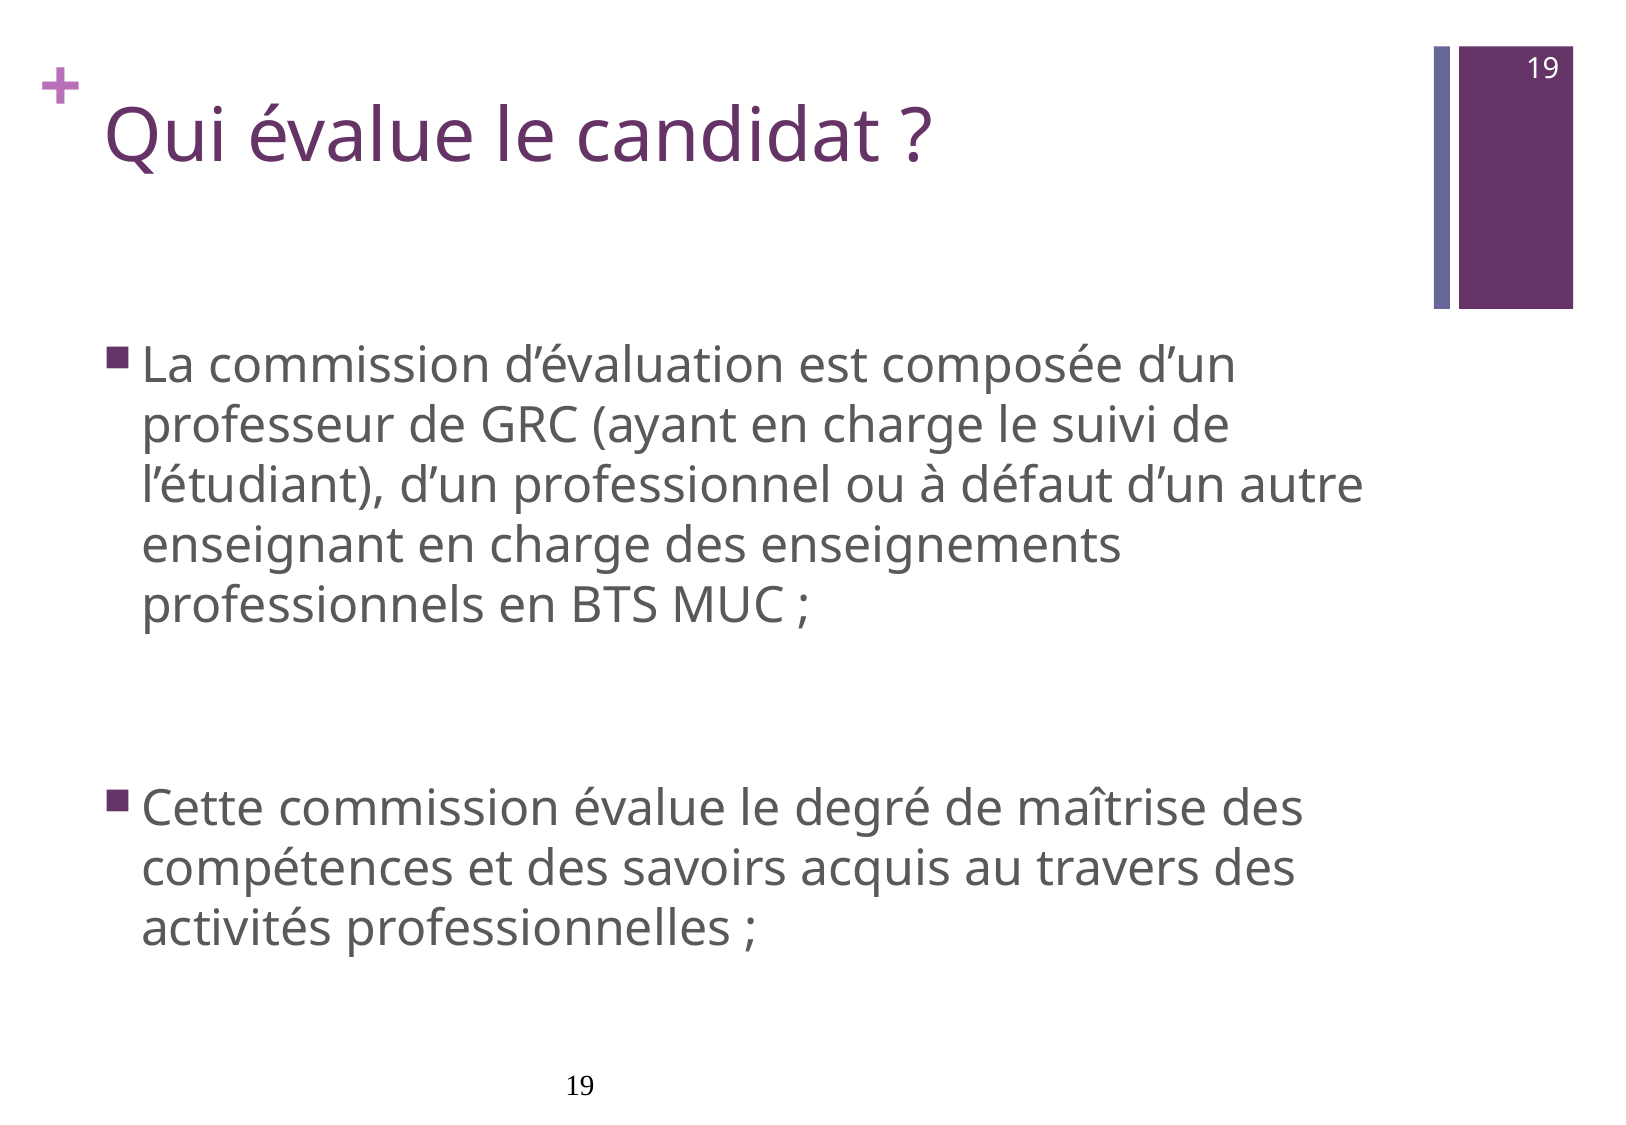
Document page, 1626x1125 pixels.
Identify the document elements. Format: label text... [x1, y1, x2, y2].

list La commission d’évaluation est composée d’un professeur de GRC (ayant en charge le suivi de l’étudiant), d’un professionnel ou à défaut d’un autre enseignant en charge des enseignements professionnels en BTS MUC ; Cette commission évalue le degré de maîtrise des compétences et des savoirs acquis au travers des activités professionnelles ; [88, 324, 1432, 1005]
footer 19 [35, 1053, 1124, 1114]
slide_number 19 [1476, 39, 1575, 100]
title Qui évalue le candidat ? [88, 79, 1432, 263]
